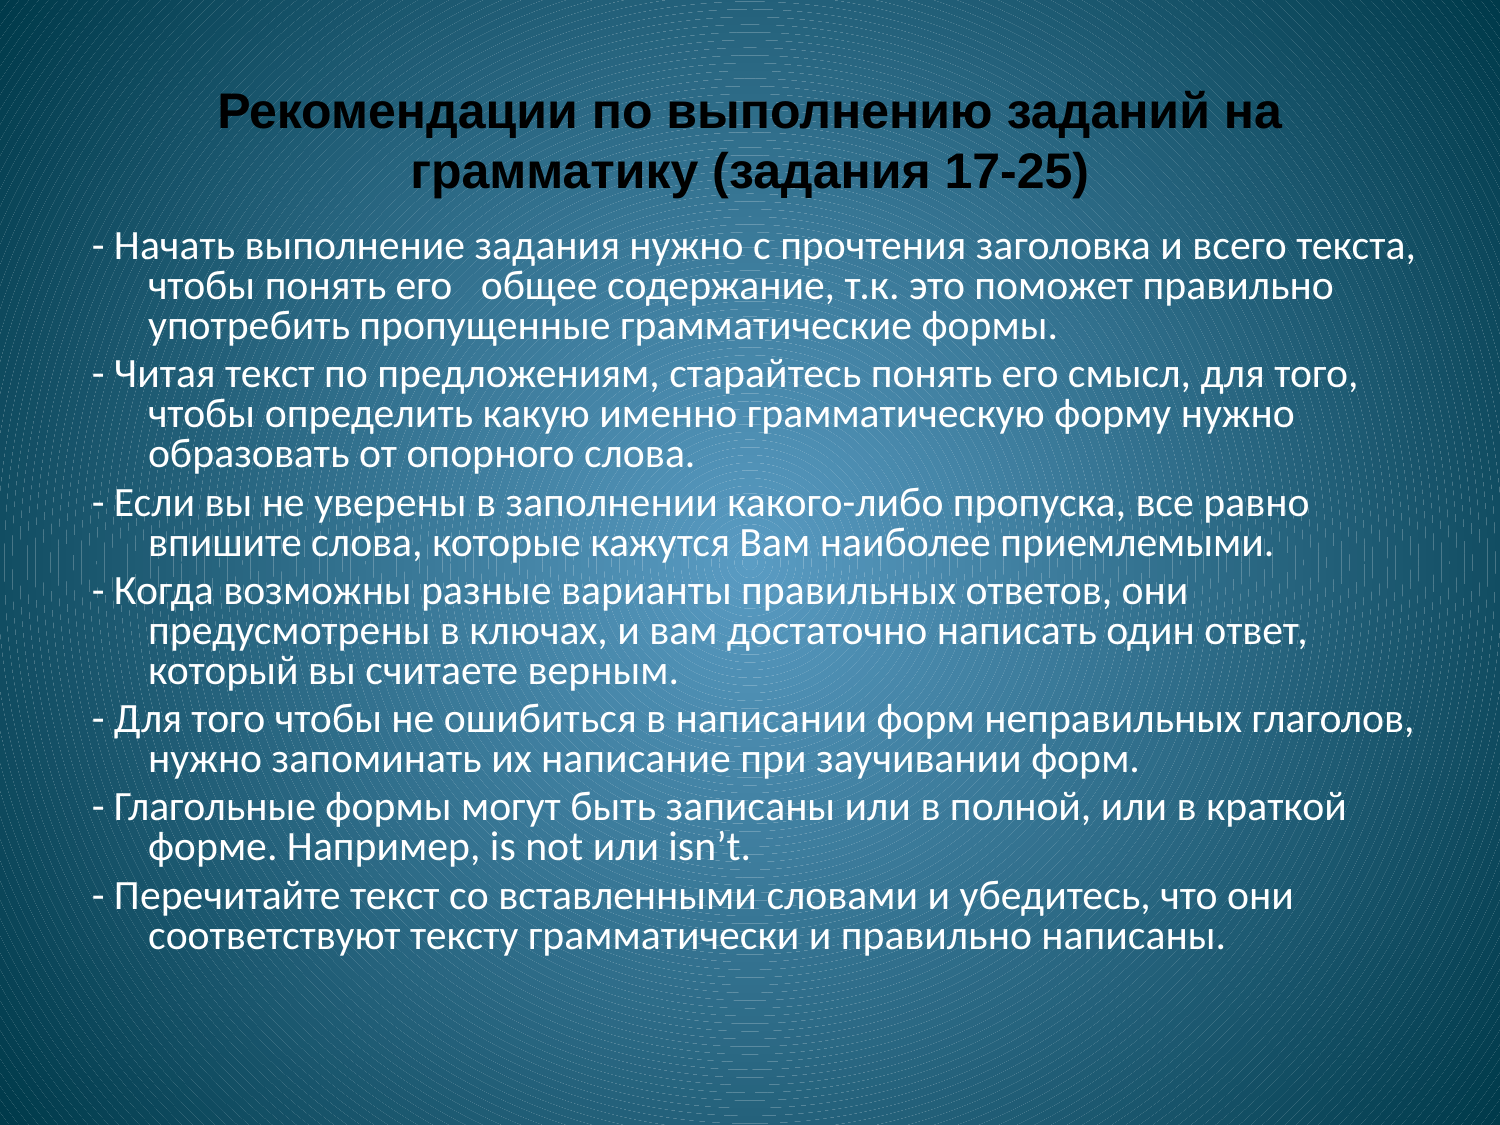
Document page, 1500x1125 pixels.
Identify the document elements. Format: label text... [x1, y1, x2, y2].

list - Начать выполнение задания нужно с прочтения заголовка и всего текста, чтобы понять его общее содержание, т.к. это поможет правильно употребить пропущенные грамматические формы. - Читая текст по предложениям, старайтесь понять его смысл, для того, чтобы определить какую именно грамматическую форму нужно образовать от опорного слова. - Если вы не уверены в заполнении какого-либо пропуска, все равно впишите слова, которые кажутся Вам наиболее приемлемыми. - Когда возможны разные варианты правильных ответов, они предусмотрены в ключах, и вам достаточно написать один ответ, который вы считаете верным. - Для того чтобы не ошибиться в написании форм неправильных глаголов, нужно запоминать их написание при заучивании форм. - Глагольные формы могут быть записаны или в полной, или в краткой форме. Например, is not или isn’t. - Перечитайте текст со вставленными словами и убедитесь, что они соответствуют тексту грамматически и правильно написаны. [76, 219, 1436, 1071]
title Рекомендации по выполнению заданий на грамматику (задания 17-25) [74, 44, 1426, 233]
